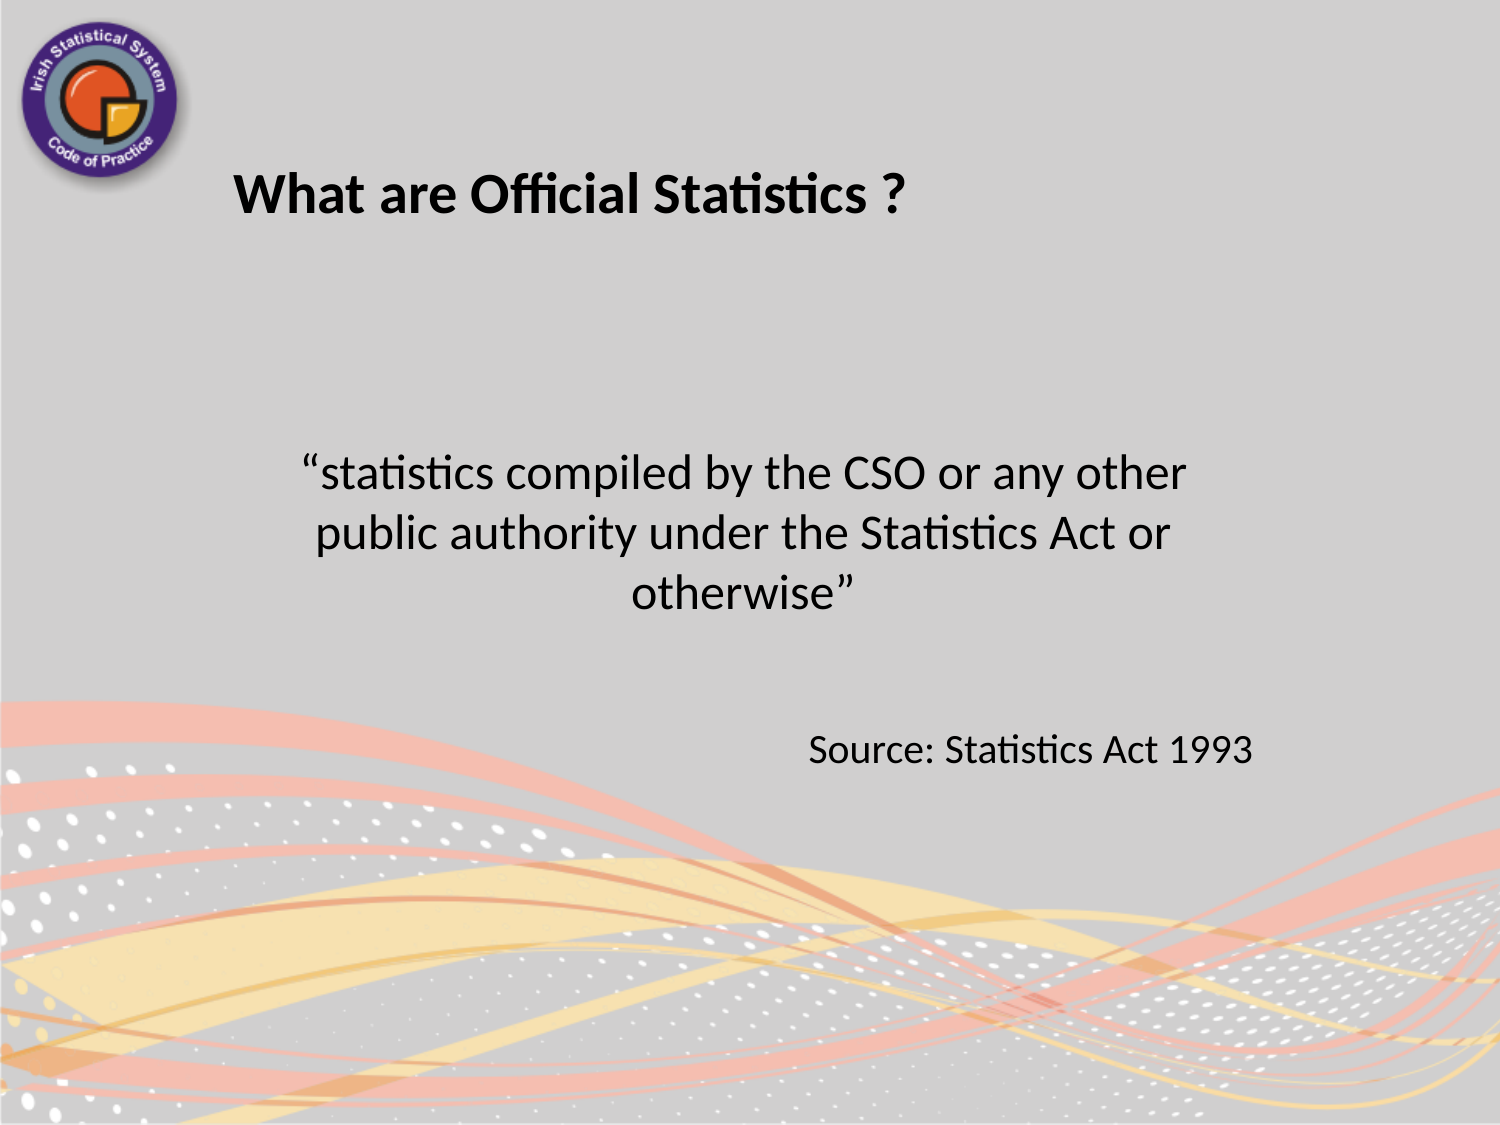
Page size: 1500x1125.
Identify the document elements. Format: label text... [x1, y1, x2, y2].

title What are Official Statistics ? [218, 113, 1376, 268]
subtitle “statistics compiled by the CSO or any other public authority under the Statistics Act or otherwise” Source: Statistics Act 1993 [218, 432, 1269, 831]
picture [0, 0, 1500, 1125]
